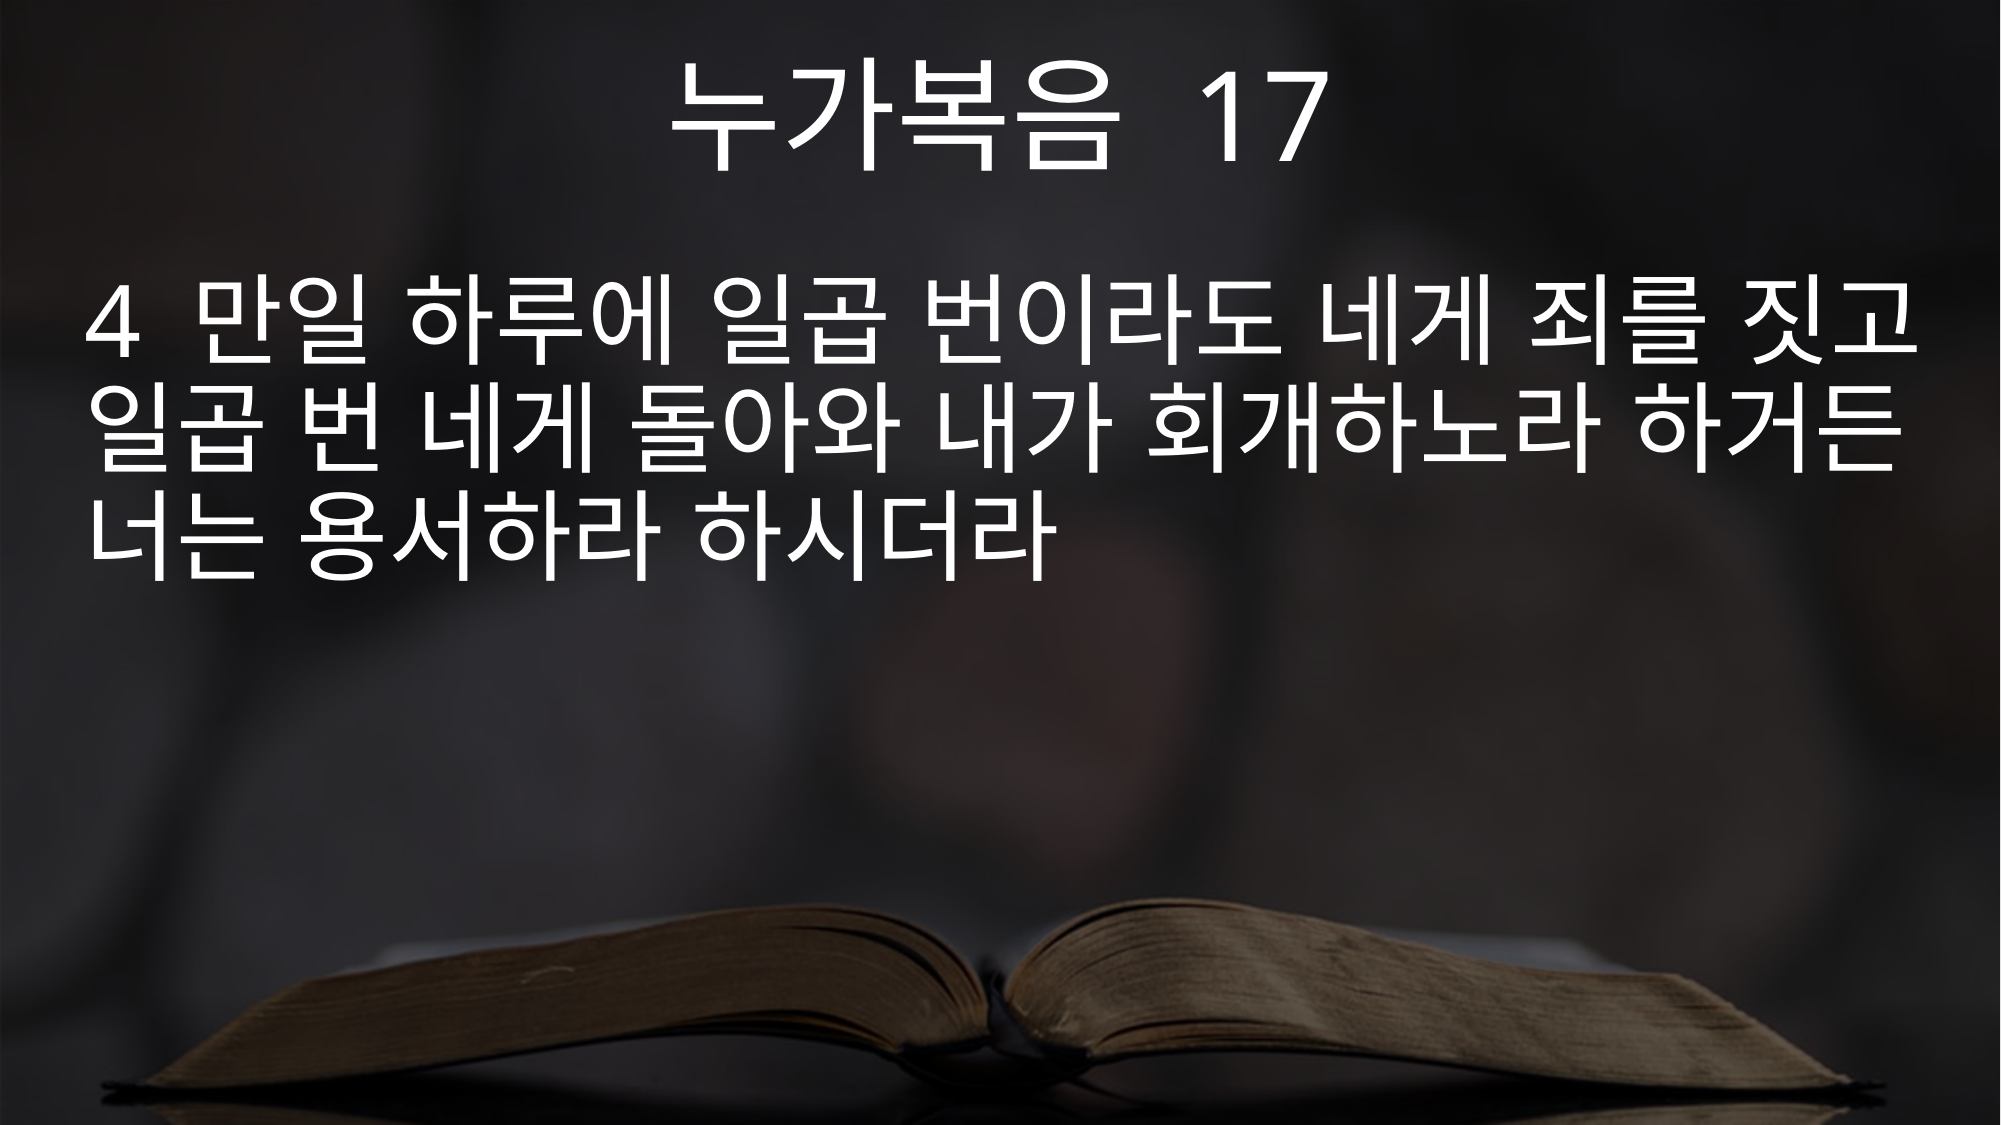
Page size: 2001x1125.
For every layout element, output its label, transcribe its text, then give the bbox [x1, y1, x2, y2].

list 4 만일 하루에 일곱 번이라도 네게 죄를 짓고 일곱 번 네게 돌아와 내가 회개하노라 하거든 너는 용서하라 하시더라 [69, 263, 1953, 423]
picture [0, 0, 2001, 1125]
footer 누가복음 17 [0, 32, 2000, 192]
